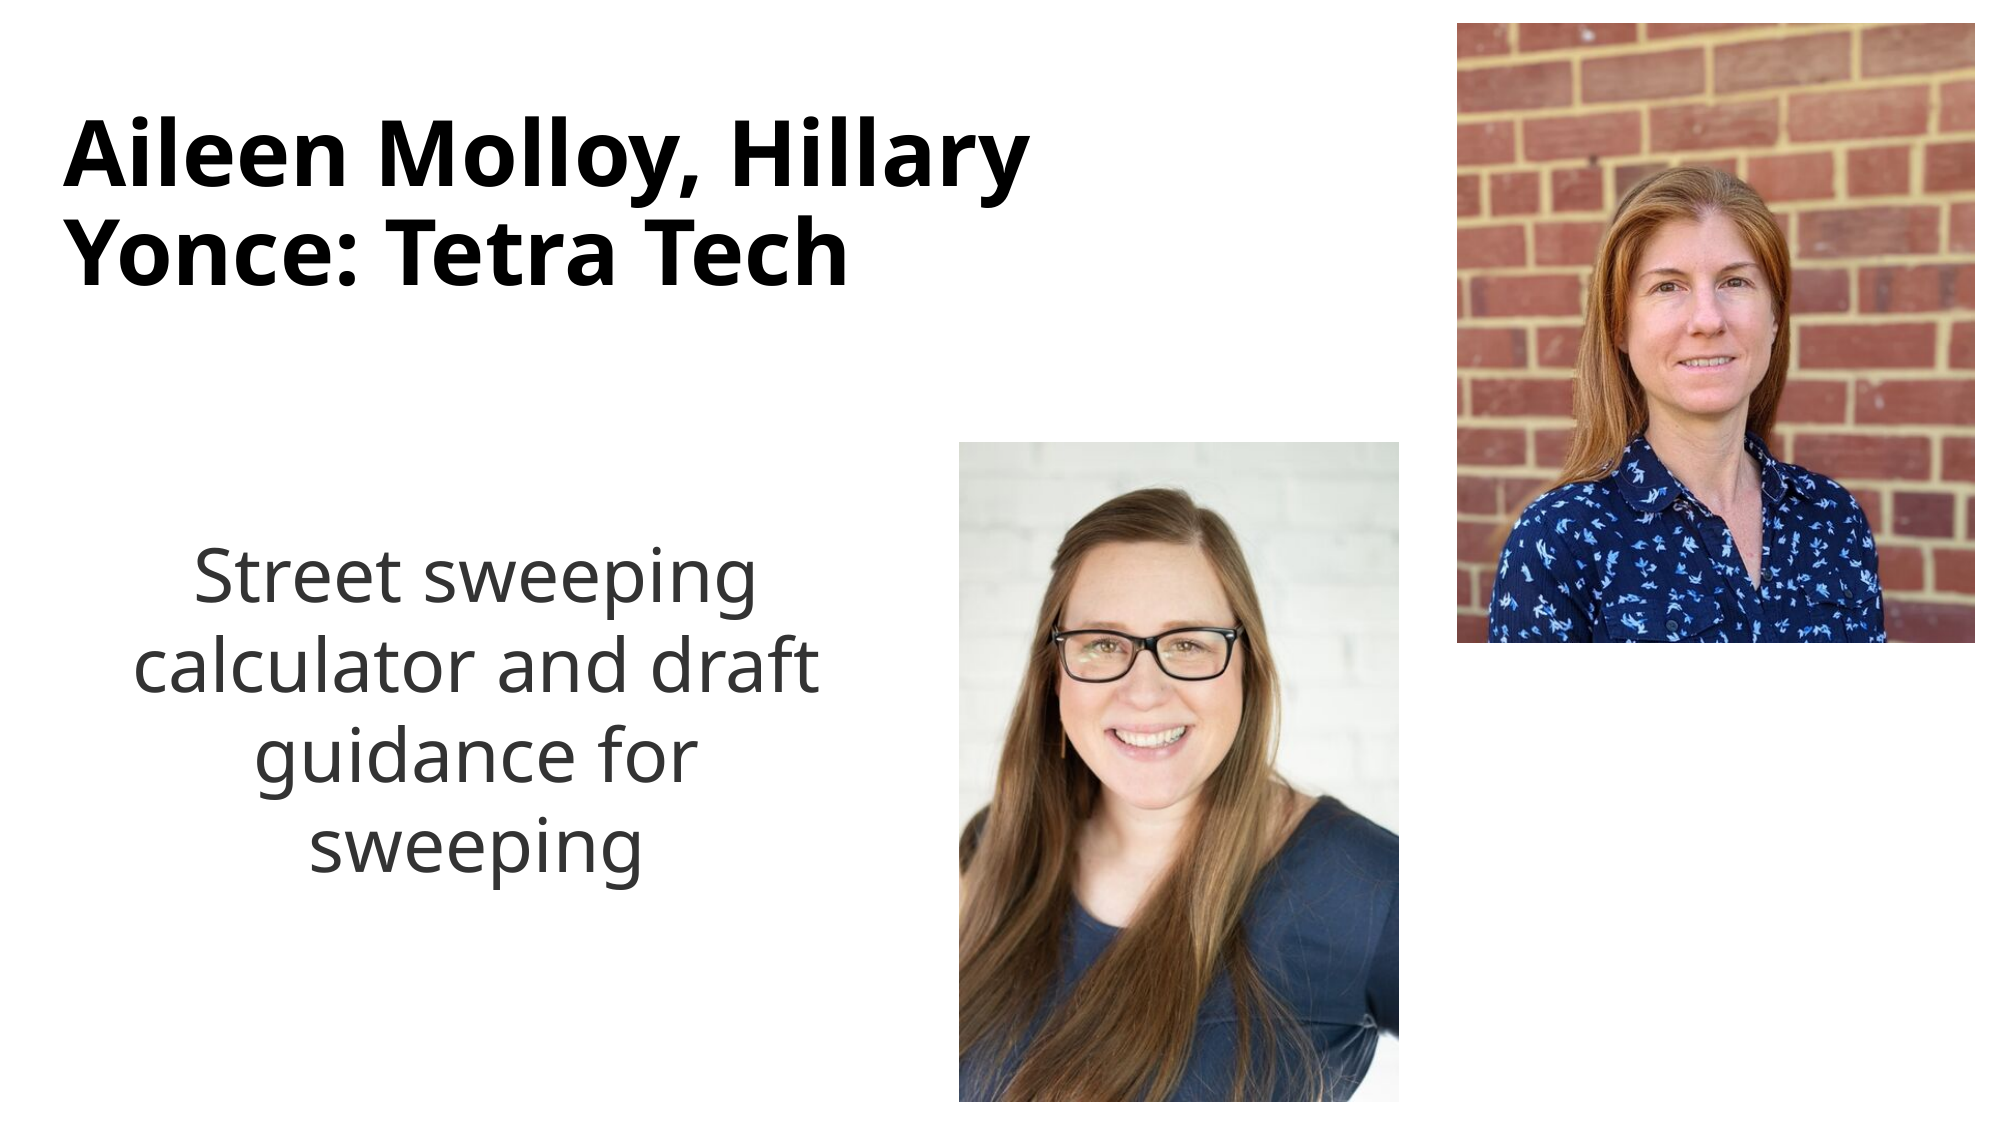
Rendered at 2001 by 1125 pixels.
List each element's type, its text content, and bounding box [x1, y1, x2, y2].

picture [1457, 23, 1975, 643]
picture [959, 442, 1399, 1102]
title Aileen Molloy, Hillary Yonce: Tetra Tech [48, 59, 1150, 354]
text_box Street sweeping calculator and draft guidance for sweeping [94, 519, 860, 895]
